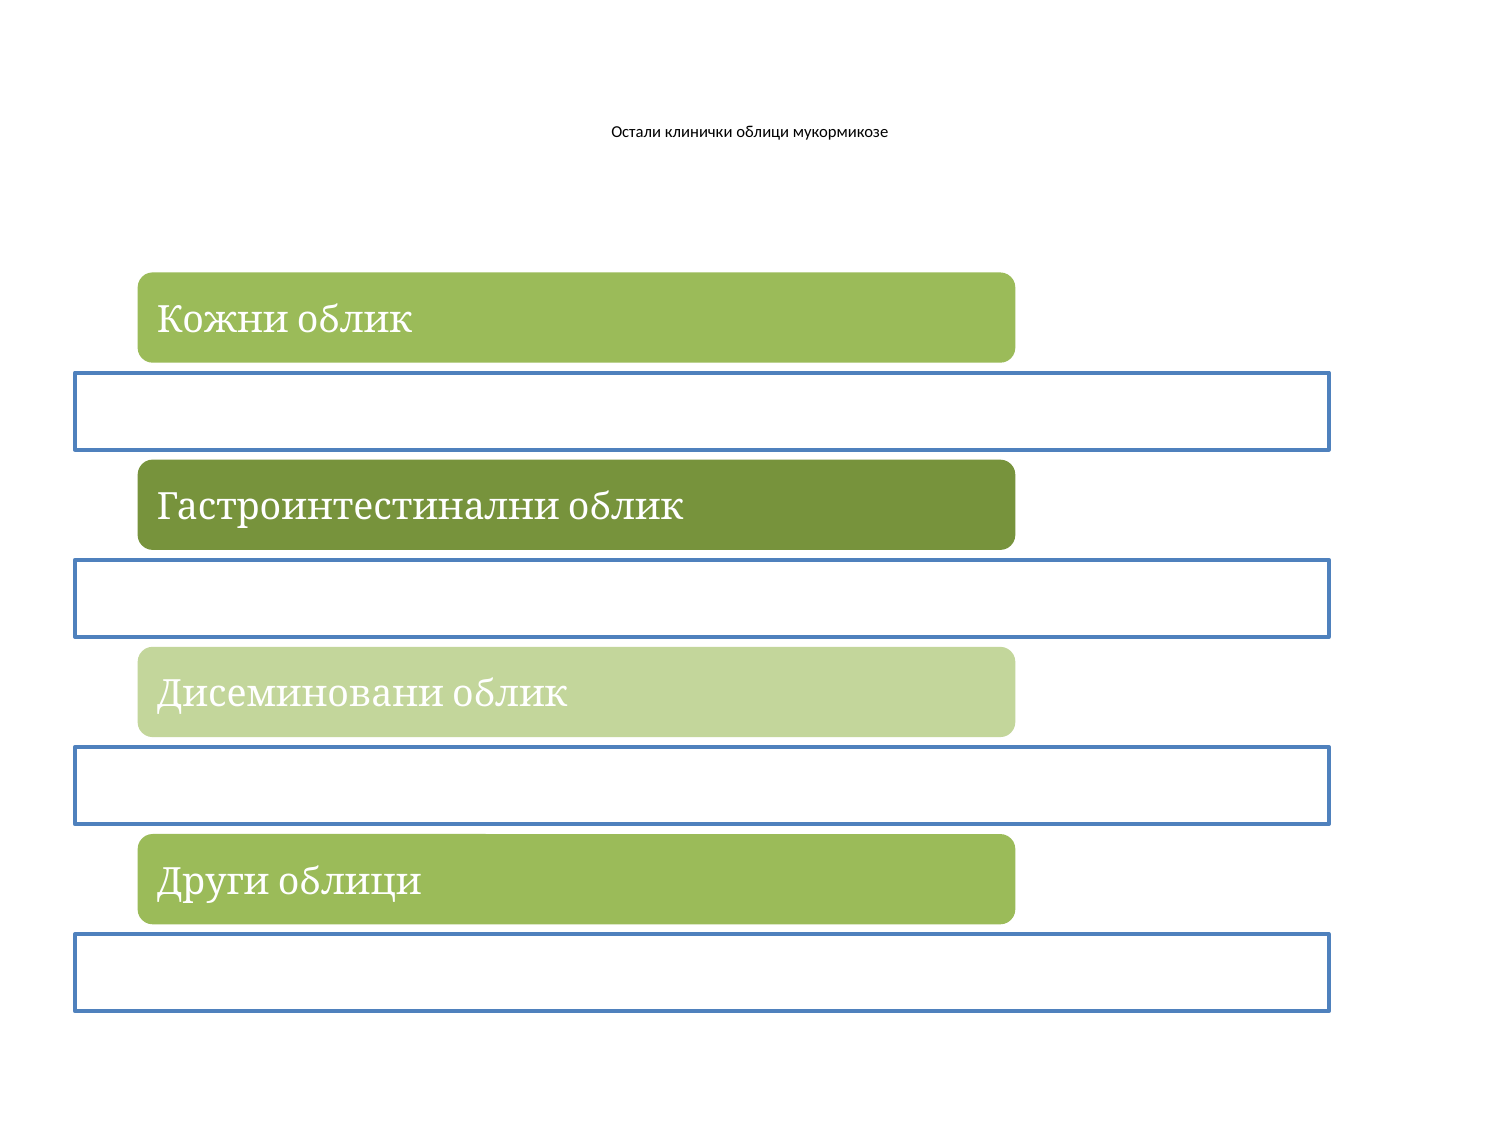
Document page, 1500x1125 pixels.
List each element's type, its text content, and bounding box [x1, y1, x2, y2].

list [74, 262, 1330, 1012]
title Остали клинички облици мукормикозе [75, 113, 1425, 149]
